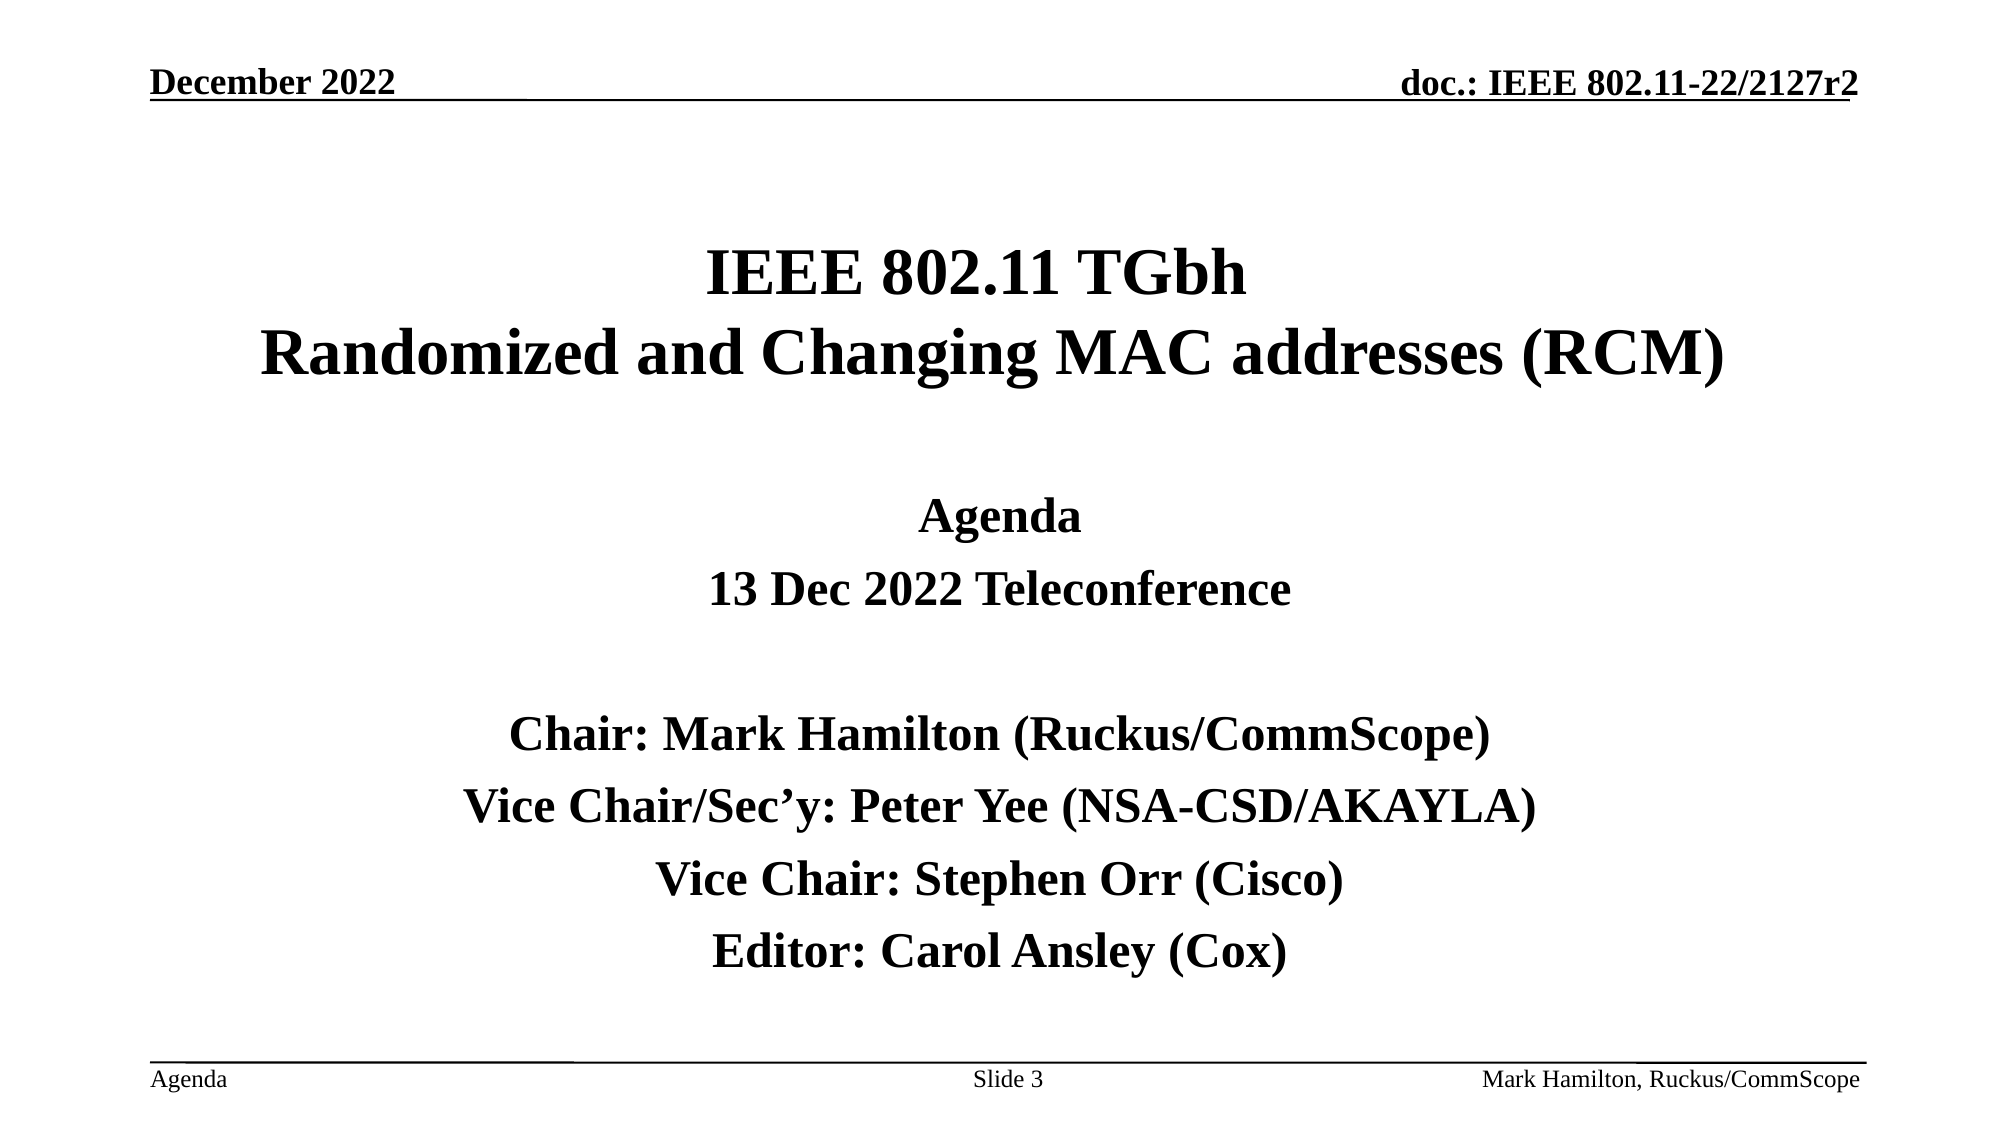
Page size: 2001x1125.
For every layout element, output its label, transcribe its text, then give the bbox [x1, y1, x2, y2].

subtitle Agenda 13 Dec 2022 Teleconference Chair: Mark Hamilton (Ruckus/CommScope) Vice Chair/Sec’y: Peter Yee (NSA-CSD/AKAYLA) Vice Chair: Stephen Orr (Cisco) Editor: Carol Ansley (Cox) [299, 474, 1701, 763]
slide_number Slide 3 [950, 1061, 1067, 1123]
title IEEE 802.11 TGbh Randomized and Changing MAC addresses (RCM) [112, 187, 1876, 429]
